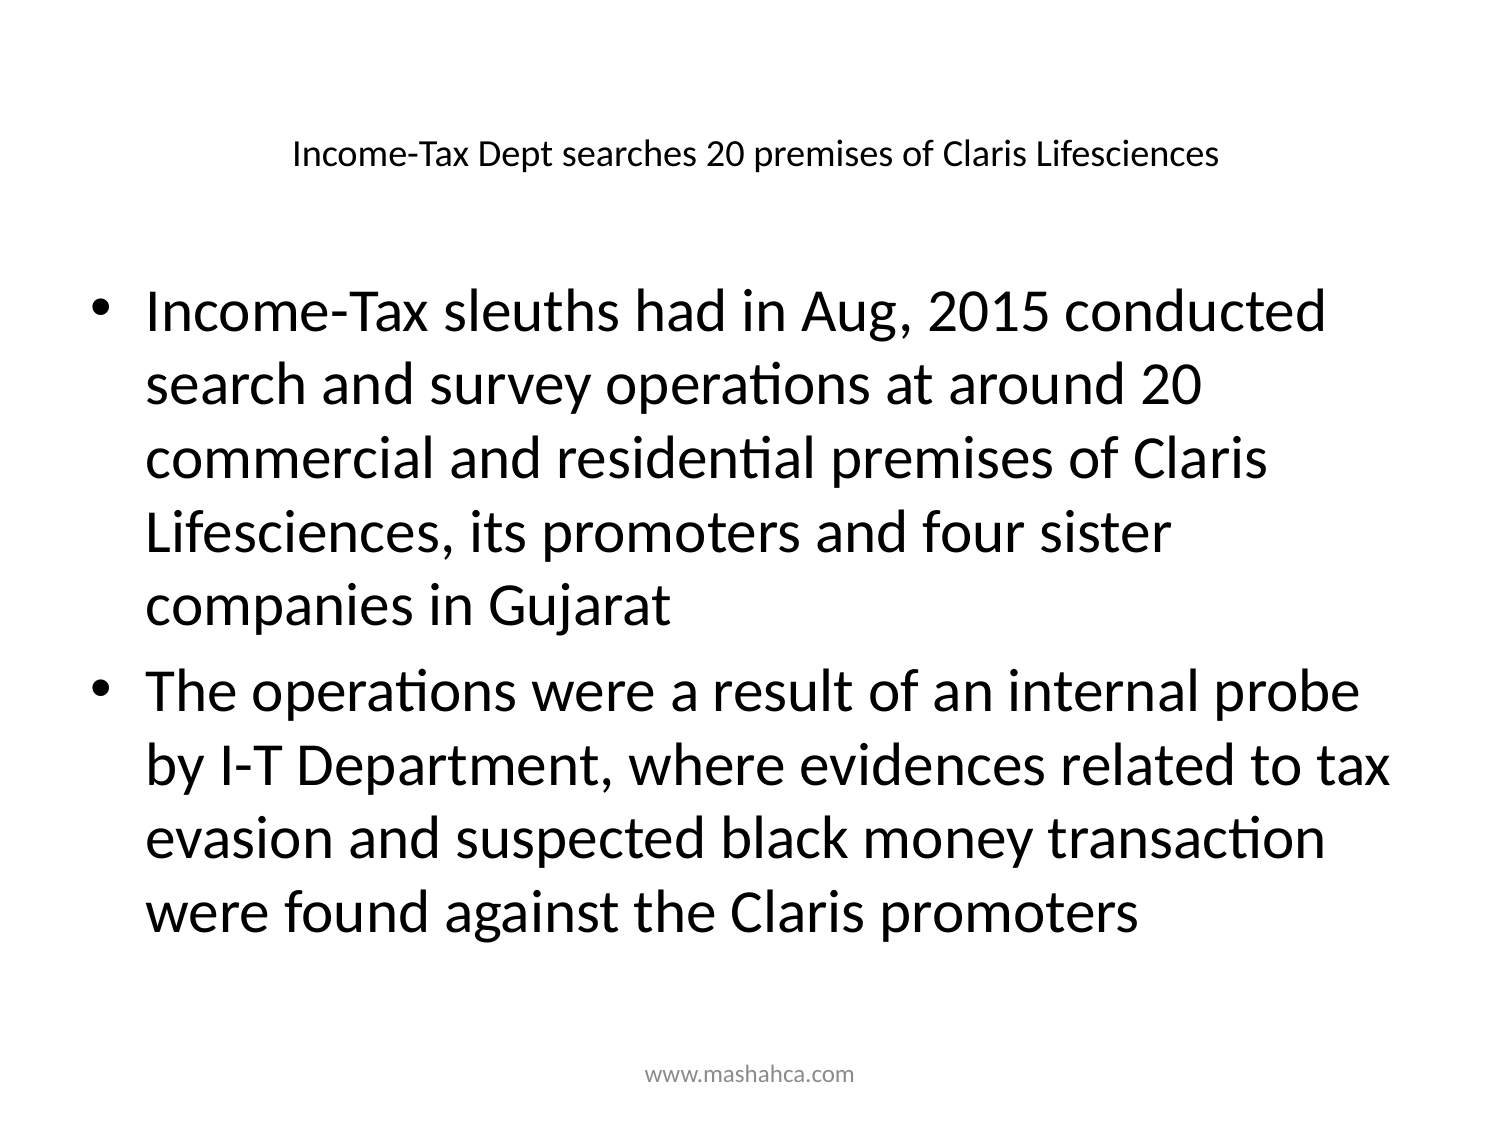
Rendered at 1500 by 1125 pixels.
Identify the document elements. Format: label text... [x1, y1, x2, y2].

list Income-Tax sleuths had in Aug, 2015 conducted search and survey operations at around 20 commercial and residential premises of Claris Lifesciences, its promoters and four sister companies in Gujarat The operations were a result of an internal probe by I-T Department, where evidences related to tax evasion and suspected black money transaction were found against the Claris promoters [75, 262, 1425, 1005]
title Income-Tax Dept searches 20 premises of Claris Lifesciences [24, 75, 1488, 233]
footer www.mashahca.com [512, 1042, 988, 1103]
